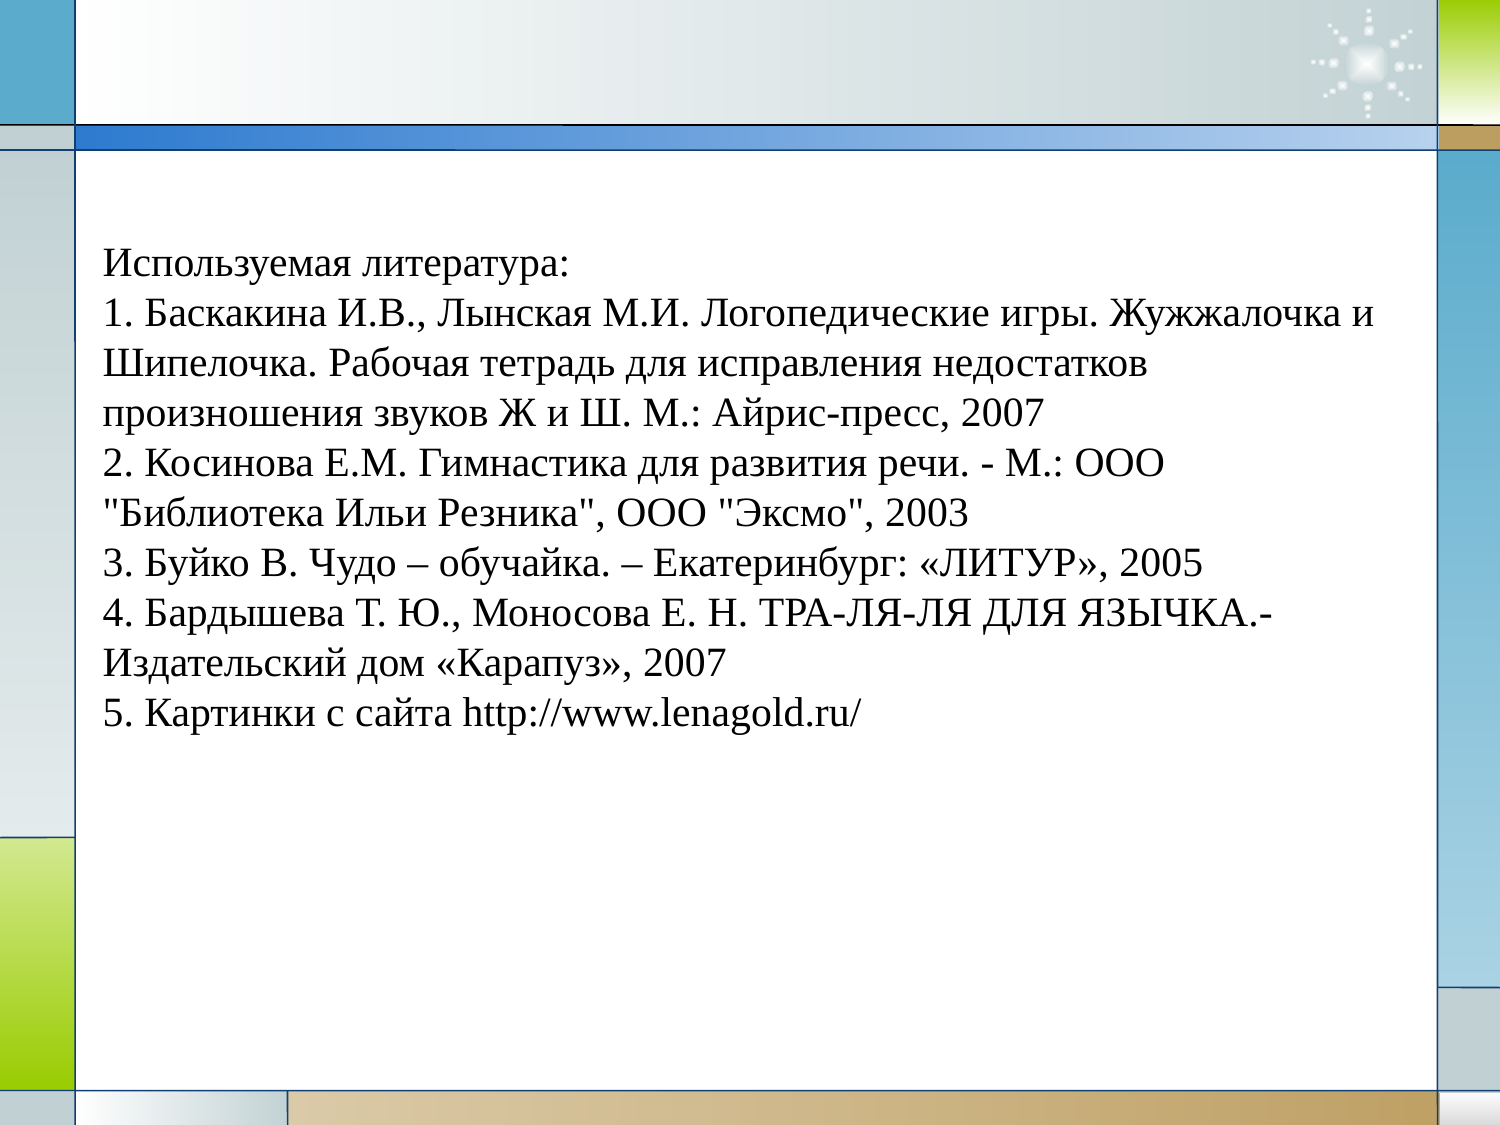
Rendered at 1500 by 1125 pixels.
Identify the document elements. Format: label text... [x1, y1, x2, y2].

text_box Используемая литература: 1. Баскакина И.В., Лынская М.И. Логопедические игры. Жужжалочка и Шипелочка. Рабочая тетрадь для исправления недостатков произношения звуков Ж и Ш. М.: Айрис-пресс, 2007 2. Косинова Е.М. Гимнастика для развития речи. - М.: ООО "Библиотека Ильи Резника", ООО "Эксмо", 2003 3. Буйко В. Чудо – обучайка. – Екатеринбург: «ЛИТУР», 2005 4. Бардышева Т. Ю., Моносова Е. Н. ТРА-ЛЯ-ЛЯ ДЛЯ ЯЗЫЧКА.- Издательский дом «Карапуз», 2007 5. Картинки с сайта http://www.lenagold.ru/ [87, 227, 1413, 743]
